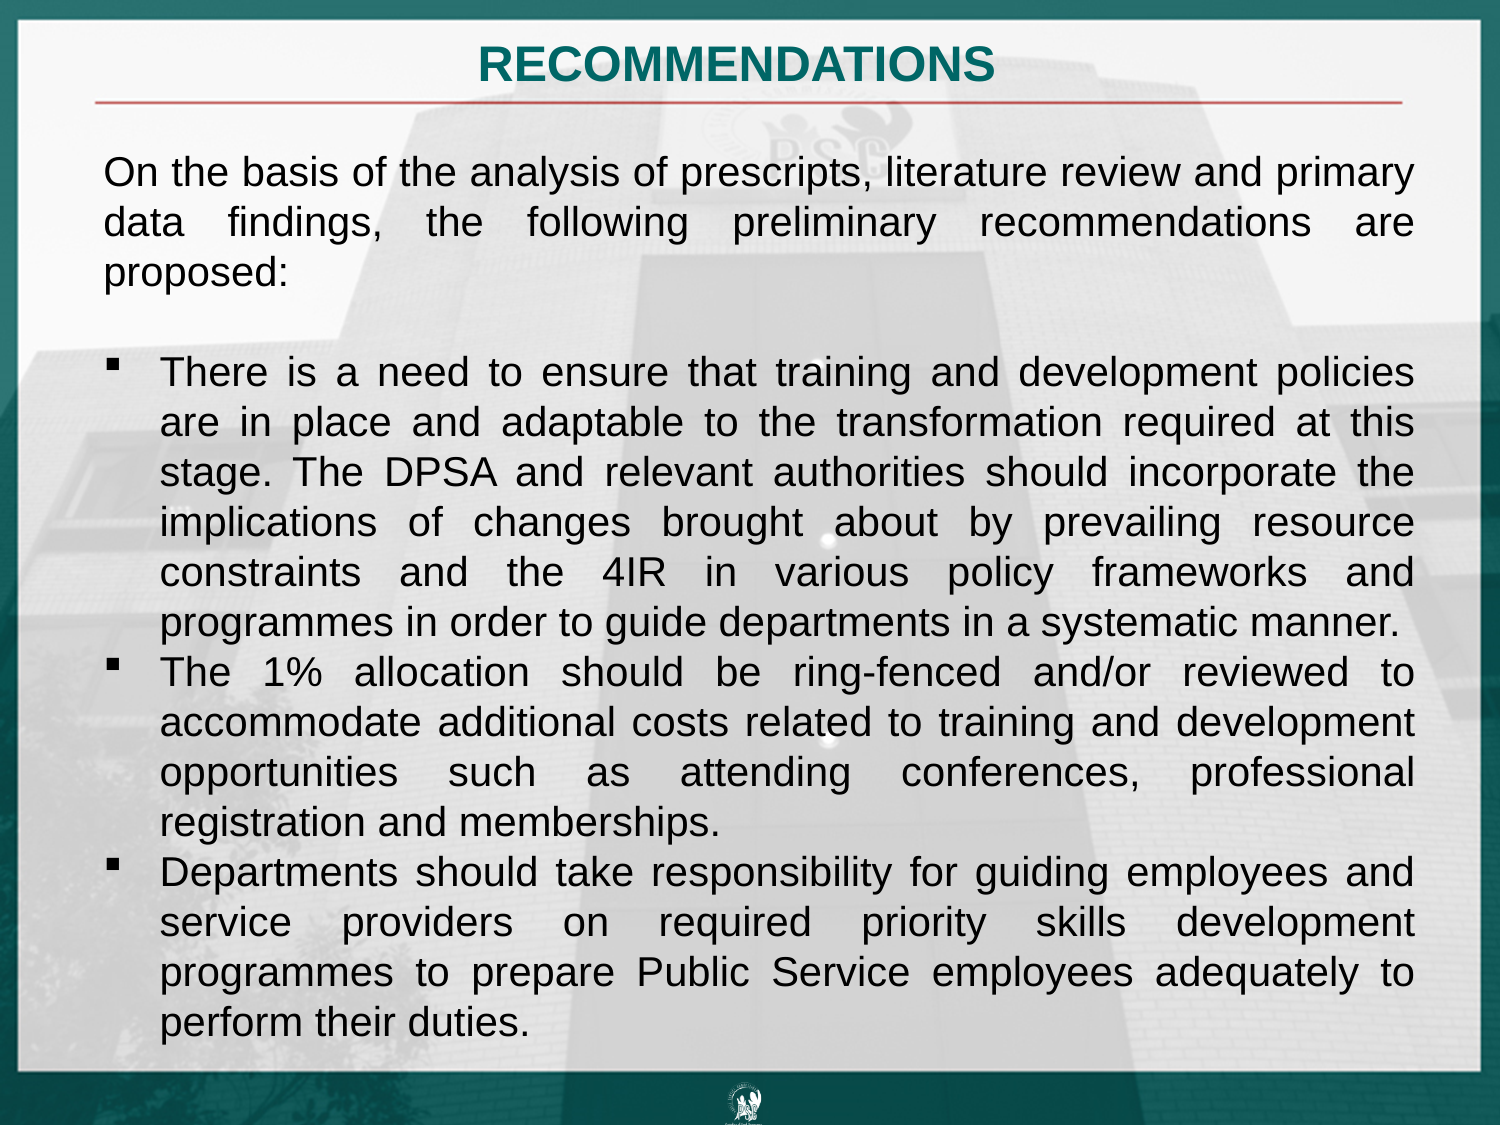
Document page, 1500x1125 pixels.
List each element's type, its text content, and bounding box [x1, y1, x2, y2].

text_box On the basis of the analysis of prescripts, literature review and primary data findings, the following preliminary recommendations are proposed: There is a need to ensure that training and development policies are in place and adaptable to the transformation required at this stage. The DPSA and relevant authorities should incorporate the implications of changes brought about by prevailing resource constraints and the 4IR in various policy frameworks and programmes in order to guide departments in a systematic manner. The 1% allocation should be ring-fenced and/or reviewed to accommodate additional costs related to training and development opportunities such as attending conferences, professional registration and memberships. Departments should take responsibility for guiding employees and service providers on required priority skills development programmes to prepare Public Service employees adequately to perform their duties. [88, 137, 1431, 1102]
picture [0, 0, 1500, 1125]
slide_number 29 [1080, 1012, 1431, 1073]
text_box RECOMMENDATIONS [88, 16, 1402, 101]
